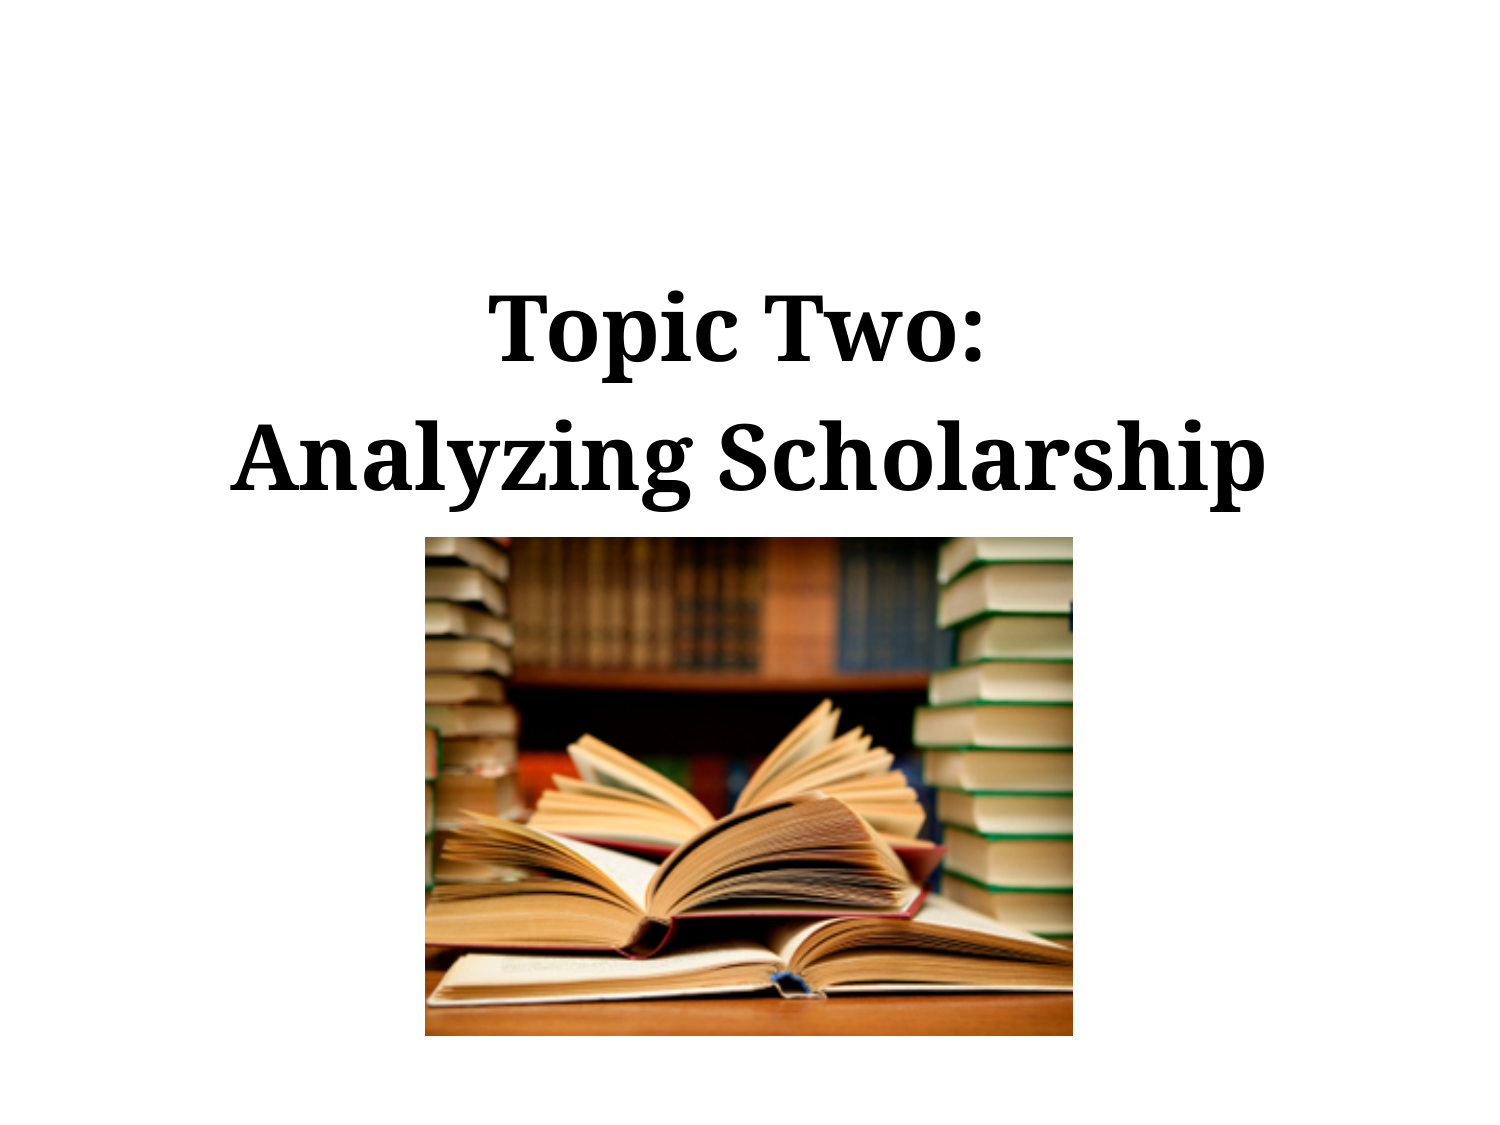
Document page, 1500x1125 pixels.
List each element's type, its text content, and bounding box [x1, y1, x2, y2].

list Topic Two: Analyzing Scholarship [75, 262, 1425, 1005]
picture [424, 537, 1074, 1036]
